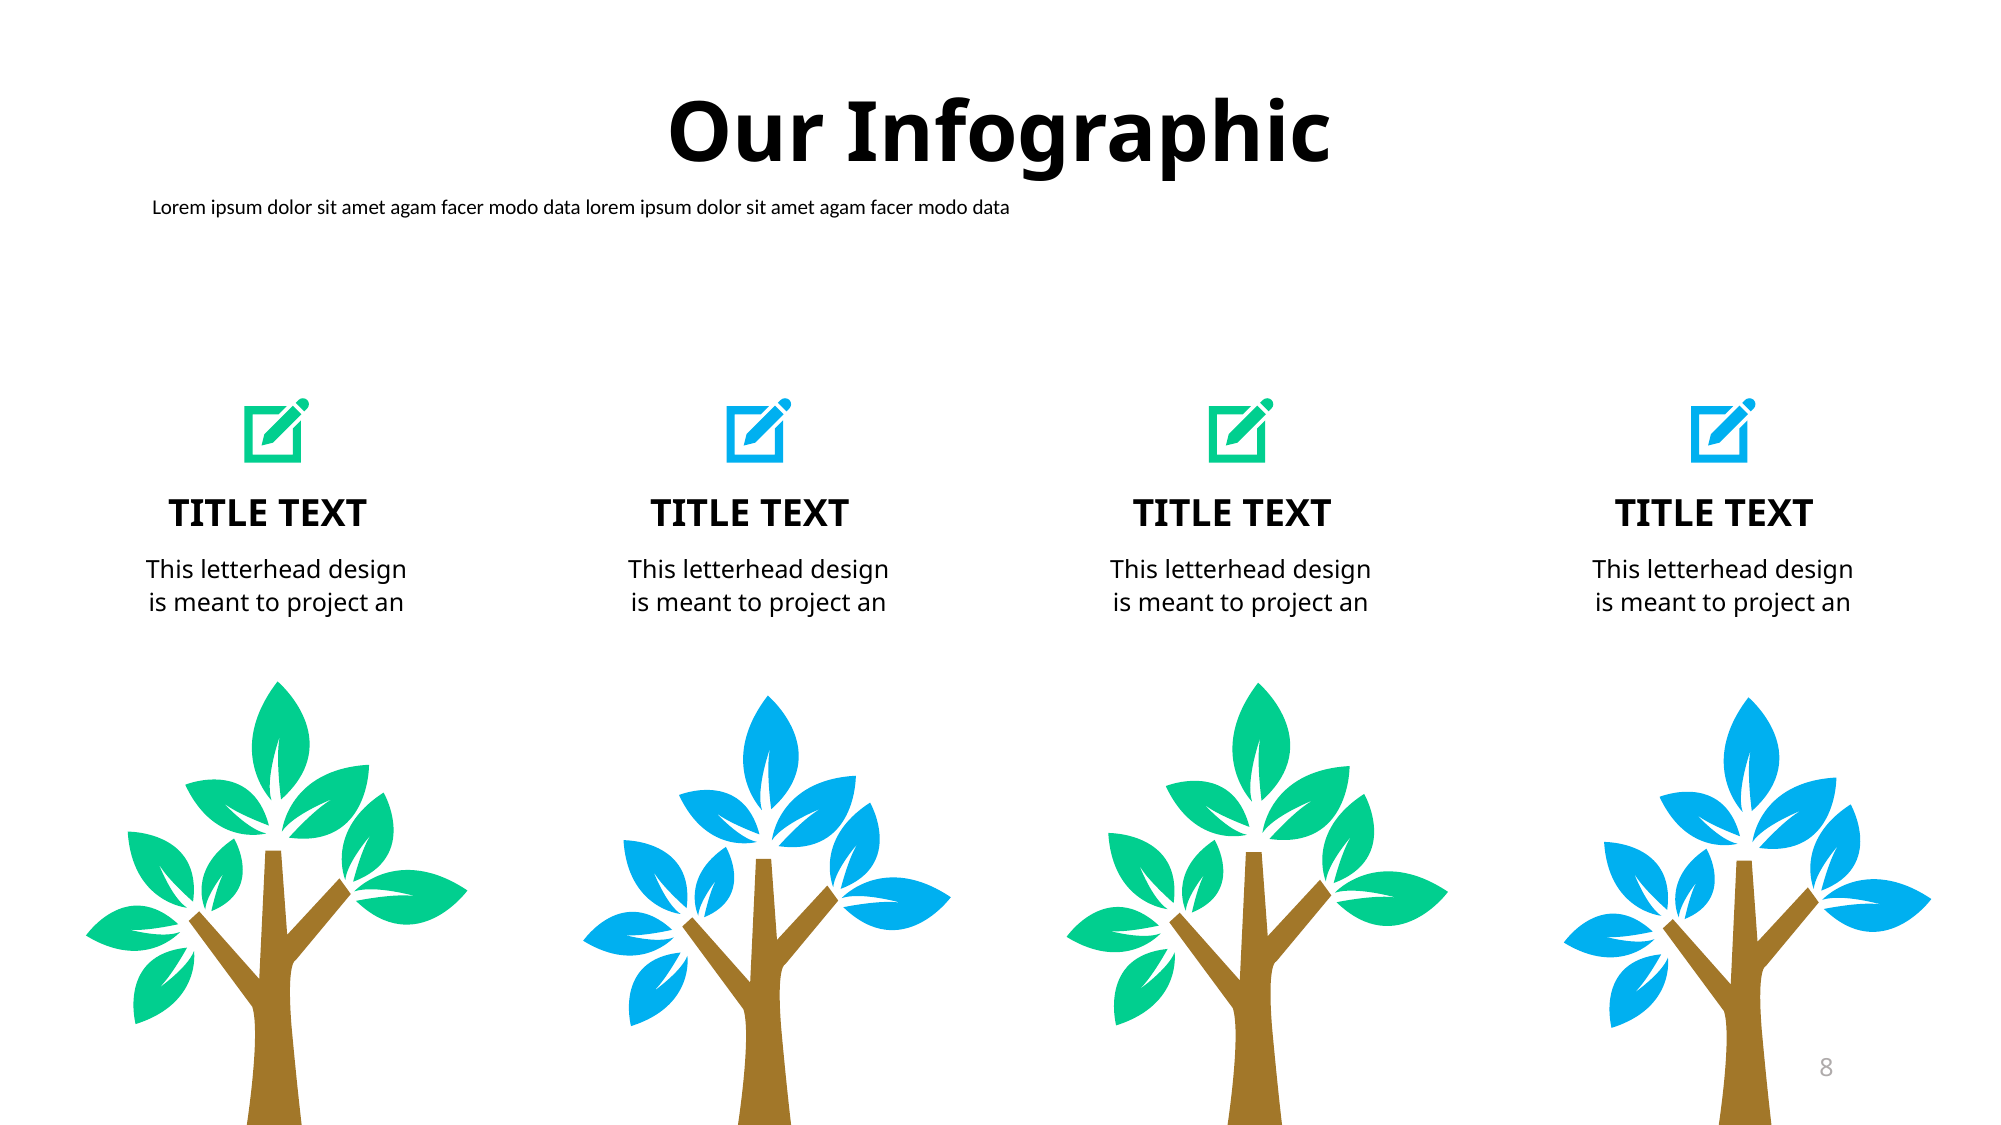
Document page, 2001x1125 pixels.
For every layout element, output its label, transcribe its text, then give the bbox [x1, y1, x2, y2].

subtitle Lorem ipsum dolor sit amet agam facer modo data lorem ipsum dolor sit amet agam facer modo data [137, 186, 1863, 227]
text_box [1208, 406, 1266, 463]
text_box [619, 398, 899, 619]
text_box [137, 481, 416, 618]
text_box [261, 405, 302, 446]
text_box [295, 398, 309, 412]
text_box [1563, 697, 1932, 1125]
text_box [1066, 682, 1448, 1125]
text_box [583, 695, 951, 1125]
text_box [1584, 398, 1863, 619]
text_box [244, 406, 301, 463]
text_box [1260, 398, 1274, 412]
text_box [1101, 481, 1381, 618]
title Our Infographic [137, 78, 1863, 186]
text_box [1225, 405, 1266, 446]
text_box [85, 681, 468, 1125]
